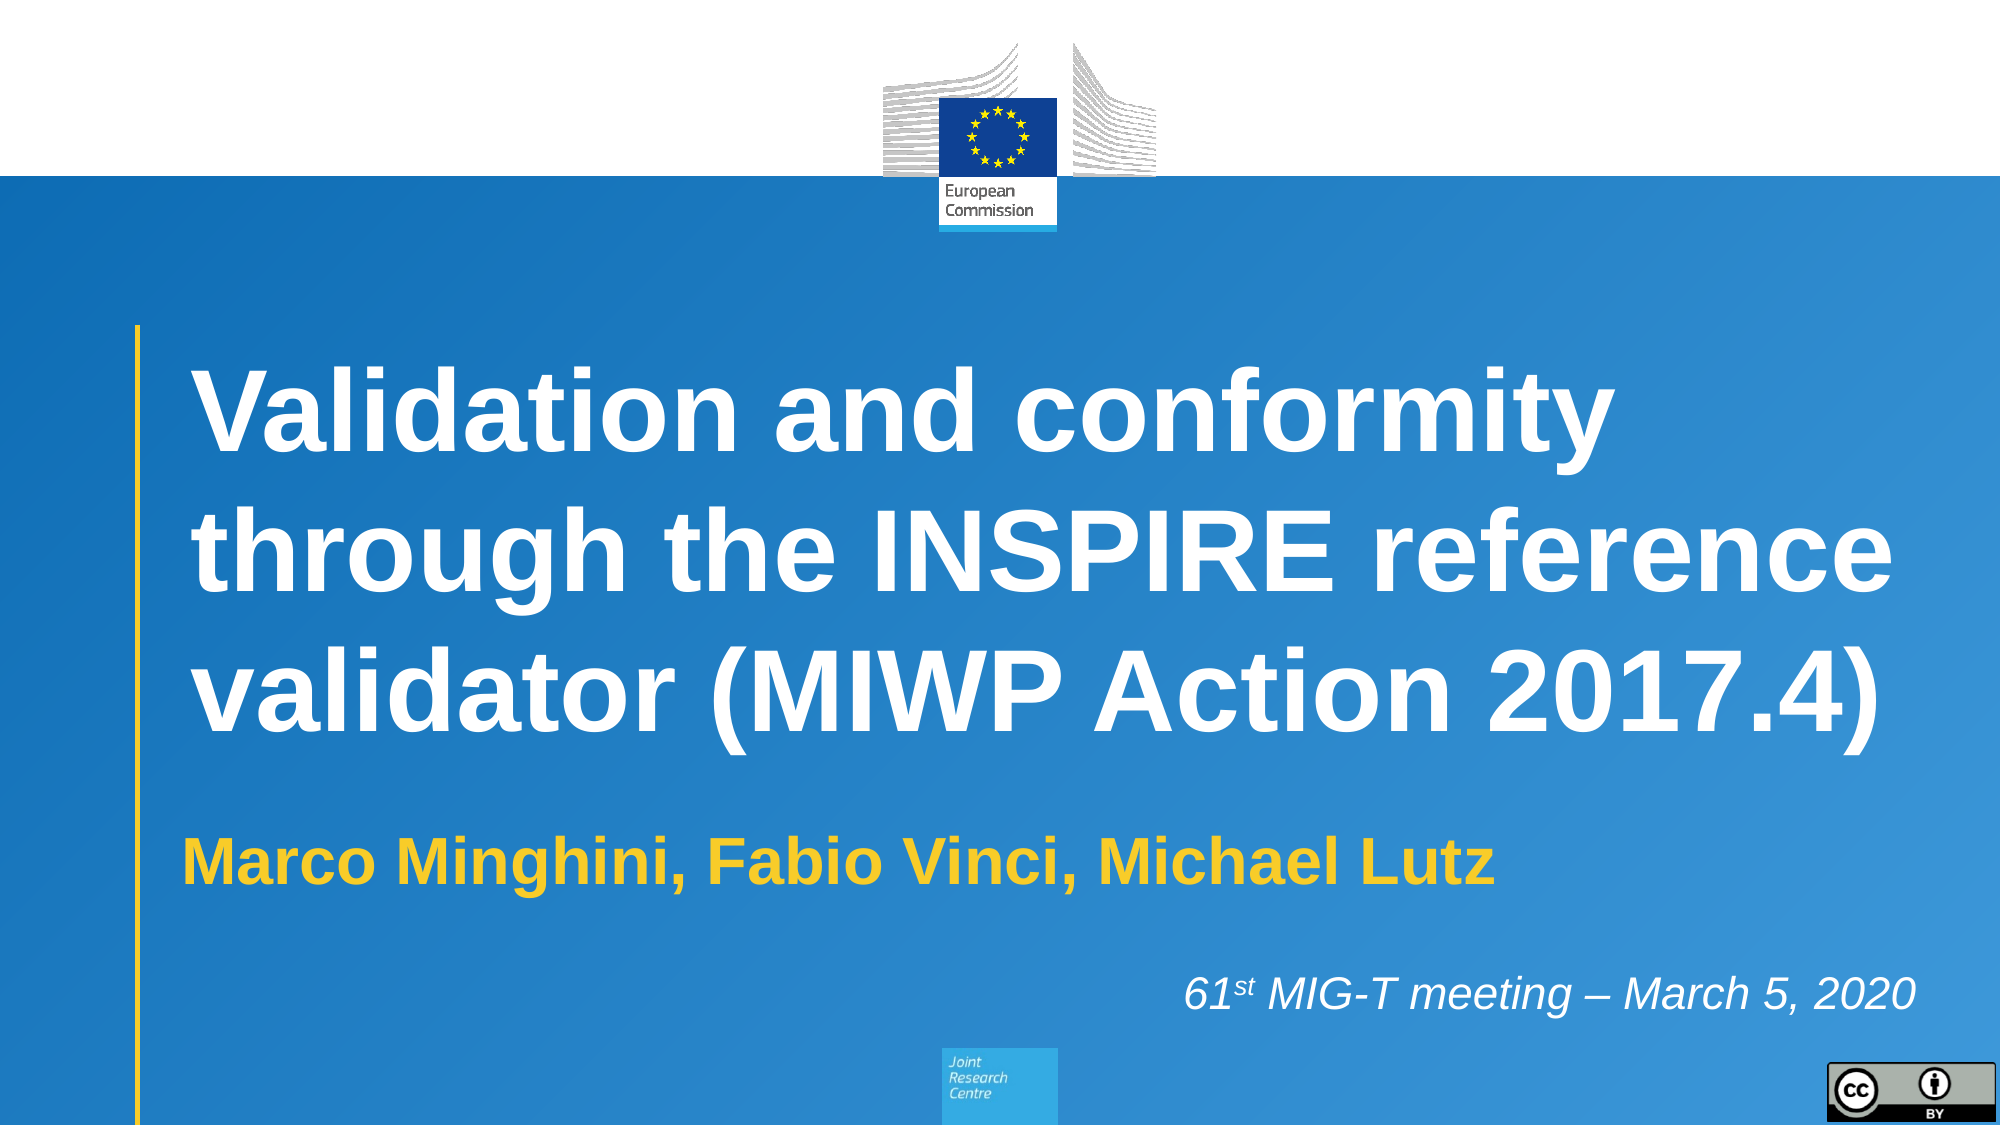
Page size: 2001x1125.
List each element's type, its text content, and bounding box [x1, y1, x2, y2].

list 61st MIG-T meeting – March 5, 2020 [999, 884, 1932, 1029]
subtitle Marco Minghini, Fabio Vinci, Michael Lutz [166, 810, 1948, 959]
title Validation and conformity through the INSPIRE reference validator (MIWP Action 2017.4) [175, 326, 1932, 777]
picture [942, 1048, 1058, 1125]
picture [1827, 1062, 1996, 1122]
picture [881, 43, 1157, 233]
